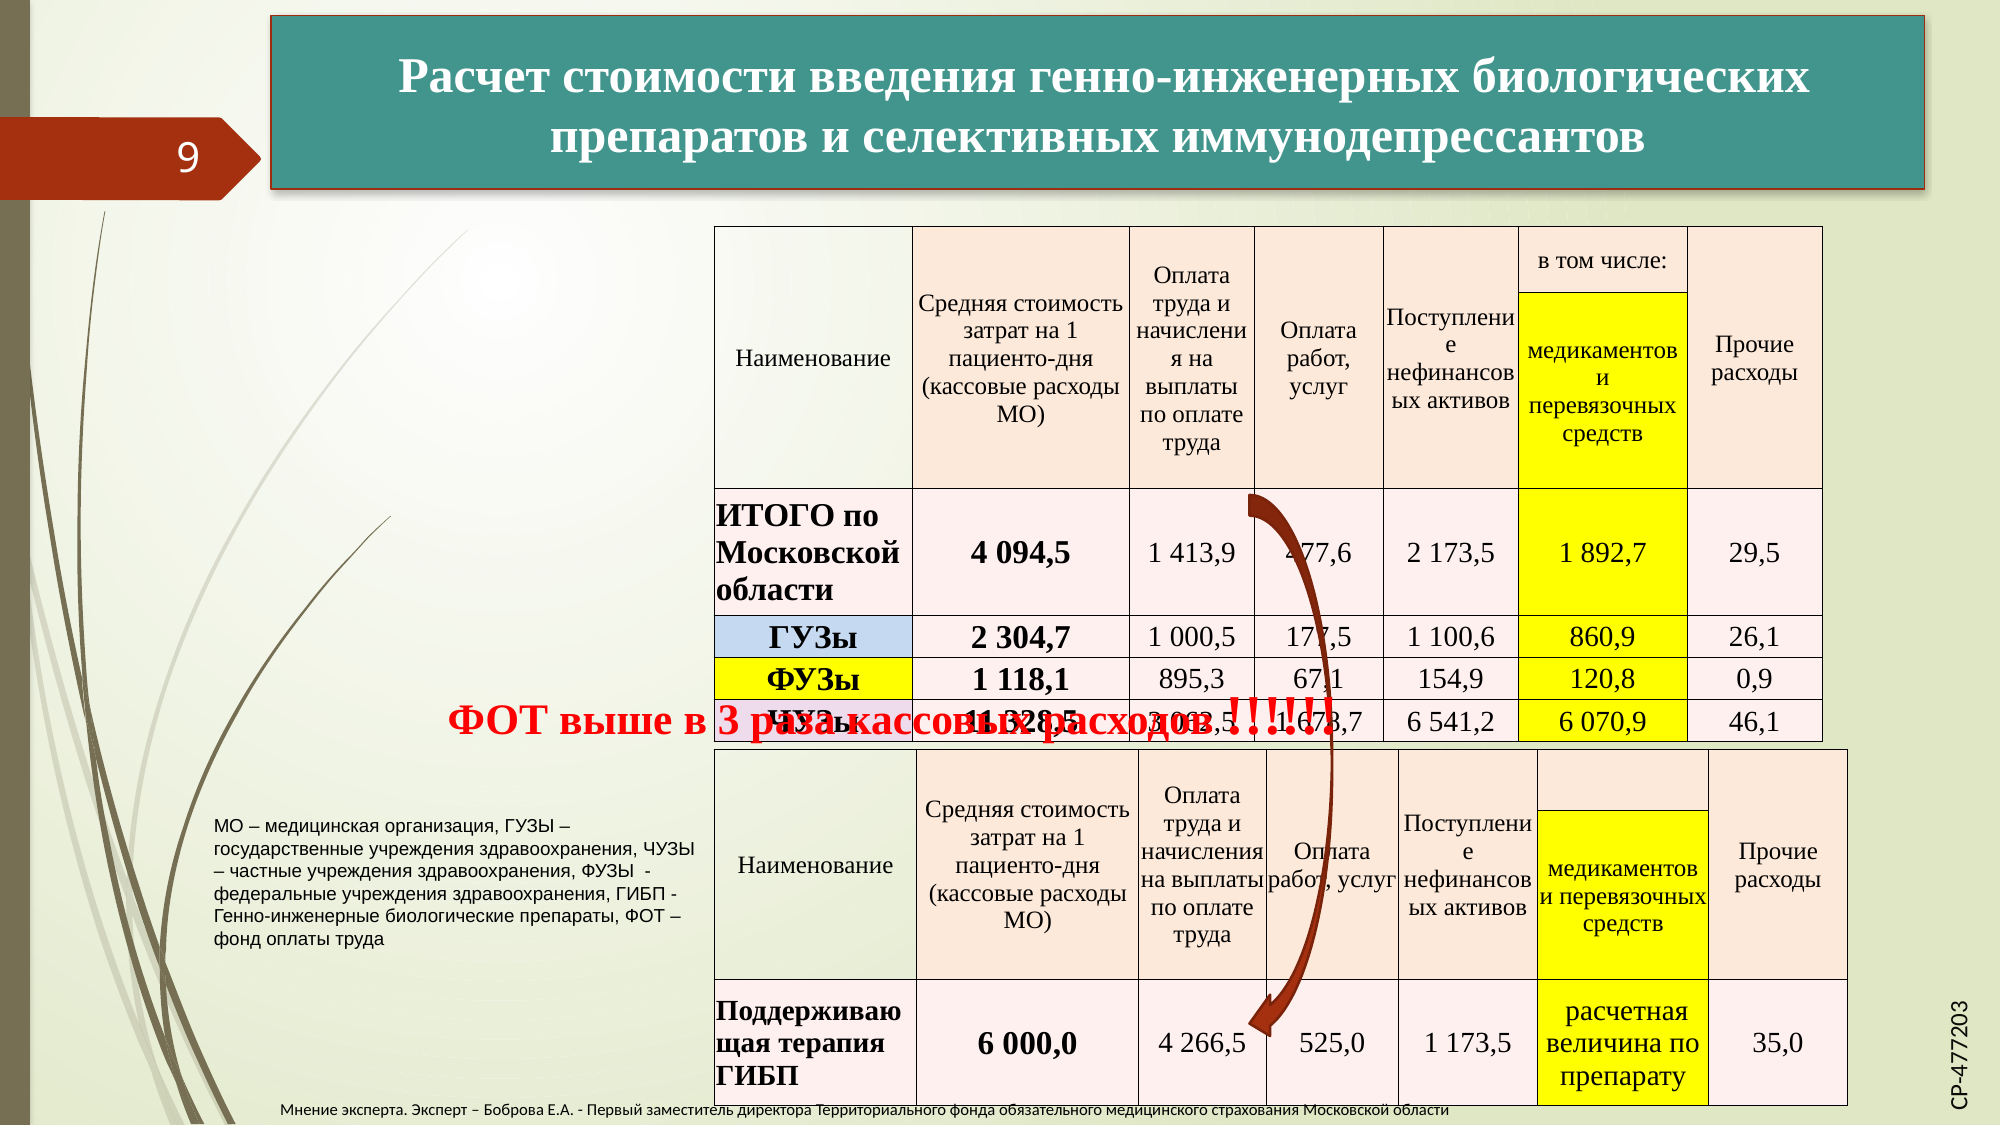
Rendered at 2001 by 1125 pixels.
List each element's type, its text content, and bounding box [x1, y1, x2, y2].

table_cell 1 892,7 [1519, 489, 1687, 615]
table_header Прочие расходы [1709, 750, 1847, 979]
table_cell 67,1 [1255, 658, 1322, 666]
table_cell 67,1 [1328, 658, 1383, 699]
table_header Оплата труда и начисления на выплаты по оплате труда [1130, 227, 1254, 488]
table_cell 154,9 [1384, 658, 1518, 699]
table_cell 177,5 [1255, 616, 1321, 657]
table_cell ФУЗы [715, 658, 912, 666]
text_box CP-477203 [1935, 899, 1980, 1125]
text_box [1248, 493, 1329, 666]
table_cell 6 000,0 [917, 980, 1138, 1091]
table_header Средняя стоимость затрат на 1 пациенто-дня (кассовые расходы МО) [917, 769, 1138, 979]
table_header [1538, 750, 1708, 810]
table_cell Поддерживающая терапия ГИБП [715, 980, 916, 1091]
text_box ФОТ выше в 3 раза кассовых расходов !!!!!! [432, 666, 1372, 769]
table_cell 4 266,5 [1139, 980, 1266, 1091]
table_cell 525,0 [1267, 980, 1398, 1091]
table_cell 1 413,9 [1130, 489, 1254, 615]
table_cell 1 100,6 [1384, 616, 1518, 657]
table_cell 6 070,9 [1519, 700, 1687, 741]
text_box Мнение эксперта. Эксперт – Боброва Е.А. - Первый заместитель директора Территориального фонда обязательного медицинского страхования Московской области [265, 1091, 1641, 1125]
table_cell 1 678,7 [1372, 700, 1383, 741]
table_header Оплата работ, услуг [1267, 769, 1330, 979]
table_cell 1 000,5 [1130, 616, 1254, 657]
table_cell 1 118,1 [913, 658, 1129, 666]
table_cell ИТОГО по Московской области [715, 489, 912, 615]
table_cell 26,1 [1688, 616, 1822, 657]
table_cell 895,3 [1130, 658, 1254, 666]
table_cell медикаментов и перевязочных средств [1538, 811, 1708, 979]
table_cell 35,0 [1709, 980, 1847, 1105]
table_cell 177,5 [1321, 616, 1383, 657]
table_header Средняя стоимость затрат на 1 пациенто-дня (кассовые расходы МО) [913, 227, 1129, 488]
table_cell 860,9 [1519, 616, 1687, 657]
table_cell 1 173,5 [1399, 980, 1537, 1091]
table_header Наименование [715, 227, 912, 488]
table_cell 4 094,5 [913, 489, 1129, 615]
table_cell 2 304,7 [913, 616, 1129, 657]
table_cell 2 173,5 [1384, 489, 1518, 615]
table_header Оплата работ, услуг [1303, 750, 1398, 979]
table_header Оплата труда и начисления на выплаты по оплате труда [1139, 769, 1266, 979]
table_header Поступление нефинансовых активов [1399, 750, 1537, 979]
table_cell 29,5 [1688, 489, 1822, 615]
table_cell 46,1 [1688, 700, 1822, 741]
text_box [1248, 769, 1334, 1038]
table_cell ГУЗы [715, 616, 912, 657]
table_header в том числе: [1519, 227, 1687, 292]
table_header Прочие расходы [1688, 227, 1822, 488]
text_box Расчет стоимости введения генно-инженерных биологических препаратов и селективных иммунодепрессантов [270, 15, 1925, 190]
slide_number 9 [87, 129, 216, 190]
table_cell 120,8 [1519, 658, 1687, 699]
table_cell 477,6 [1255, 489, 1383, 615]
table_cell медикаментов и перевязочных средств [1519, 293, 1687, 488]
table_cell 0,9 [1688, 658, 1822, 699]
table_cell расчетная величина по препарату [1538, 980, 1708, 1105]
table_cell 6 541,2 [1384, 700, 1518, 741]
table_header Наименование [715, 769, 916, 979]
table_header Поступление нефинансовых активов [1384, 227, 1518, 488]
text_box МО – медицинская организация, ГУЗЫ – государственные учреждения здравоохранения, ЧУЗЫ – частные учреждения здравоохранения, ФУЗЫ - федеральные учреждения здравоохранения, ГИБП - Генно-инженерные биологические препараты, ФОТ – фонд оплаты труда [198, 806, 715, 957]
table_header Оплата работ, услуг [1255, 227, 1383, 488]
